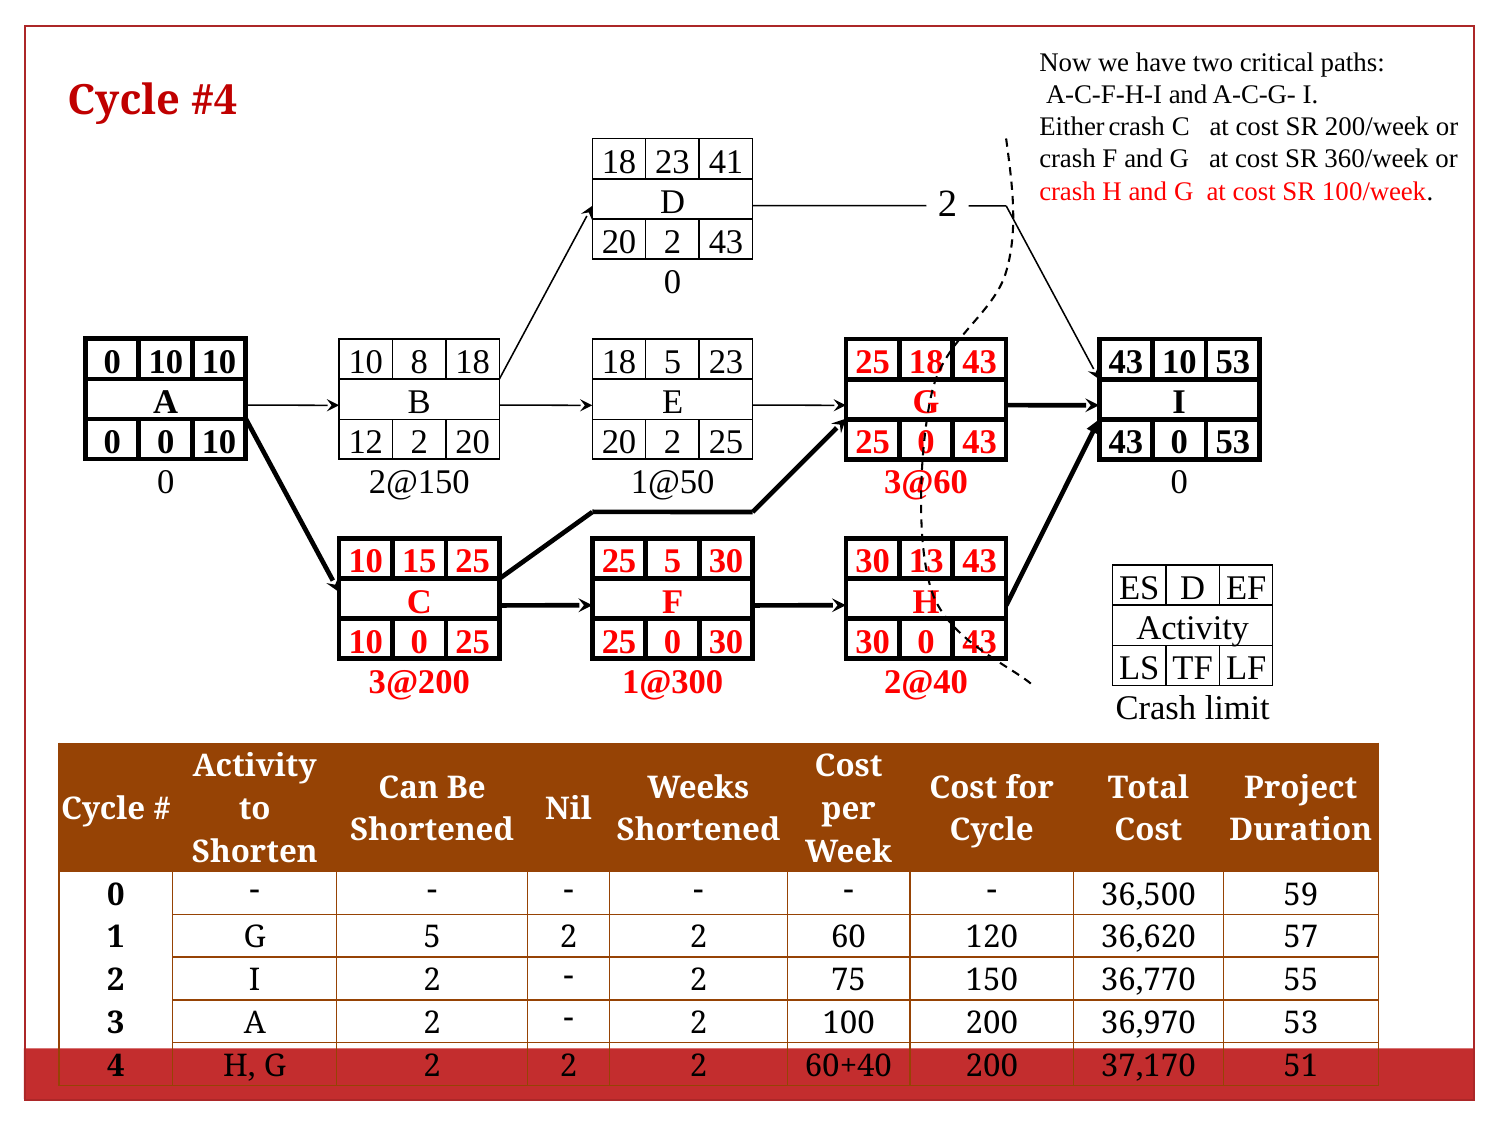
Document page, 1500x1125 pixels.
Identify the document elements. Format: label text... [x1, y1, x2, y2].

table_header Project Duration [1223, 744, 1378, 871]
text_box Cycle #4 [52, 65, 340, 115]
table_cell 36,770 [1074, 958, 1223, 999]
table_cell 2 [337, 1001, 527, 1042]
table_header Total Cost [1074, 744, 1223, 871]
table_cell 4 [60, 1043, 172, 1085]
table_header Activity to Shorten [173, 744, 337, 871]
table_cell  [173, 872, 336, 914]
table_cell 2 [337, 958, 527, 999]
table_header Cost per Week [787, 744, 910, 871]
table_cell 36,500 [1074, 872, 1223, 914]
table_cell 5 [337, 915, 527, 956]
table_cell  [788, 872, 909, 914]
table_cell 75 [788, 958, 909, 999]
table_cell  [911, 872, 1073, 914]
table_cell 37,170 [1074, 1043, 1223, 1085]
table_cell  [528, 958, 609, 999]
table_cell 2 [610, 958, 787, 999]
table_cell  [528, 872, 609, 914]
table_cell I [173, 958, 336, 999]
table_cell 2 [60, 957, 172, 1000]
table_cell 59 [1224, 872, 1378, 914]
table_header Can Be Shortened [337, 744, 528, 871]
table_cell  [528, 1001, 609, 1042]
table_cell 1 [60, 914, 172, 957]
table_cell 36,970 [1074, 1001, 1223, 1042]
table_header Weeks Shortened [610, 744, 787, 871]
table_cell 100 [788, 1001, 909, 1042]
table_cell 57 [1224, 915, 1378, 956]
table_cell 2 [337, 1043, 527, 1085]
table_cell 2 [610, 915, 787, 956]
table_cell  [610, 872, 787, 914]
table_cell 2 [528, 915, 609, 956]
table_cell 120 [911, 915, 1073, 956]
table_cell 3 [60, 1000, 172, 1043]
table_cell A [173, 1001, 336, 1042]
table_cell 60 [788, 915, 909, 956]
table_header Cost for Cycle [910, 744, 1074, 871]
table_cell 55 [1224, 958, 1378, 999]
table_cell 200 [911, 1001, 1073, 1042]
table_header Nil [528, 744, 610, 871]
table_cell 200 [911, 1043, 1073, 1085]
table_cell 150 [911, 958, 1073, 999]
table_cell 51 [1224, 1043, 1378, 1085]
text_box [58, 111, 1327, 726]
table_cell 36,620 [1074, 915, 1223, 956]
table_cell 0 [60, 872, 172, 914]
table_cell  [337, 872, 527, 914]
text_box Now we have two critical paths: A-C-F-H-I and A-C-G- I. Either crash C at cost SR 200/week or crash F and G at cost SR 360/week or crash H and G at cost SR 100/week. [1024, 36, 1495, 213]
table_cell 60+40 [788, 1043, 909, 1085]
table_cell 2 [528, 1043, 609, 1085]
table_cell 2 [610, 1001, 787, 1042]
table_cell H, G [173, 1043, 336, 1085]
table_cell 2 [610, 1043, 787, 1085]
table_header Cycle # [60, 744, 173, 872]
table_cell G [173, 915, 336, 956]
table_cell 53 [1224, 1001, 1378, 1042]
